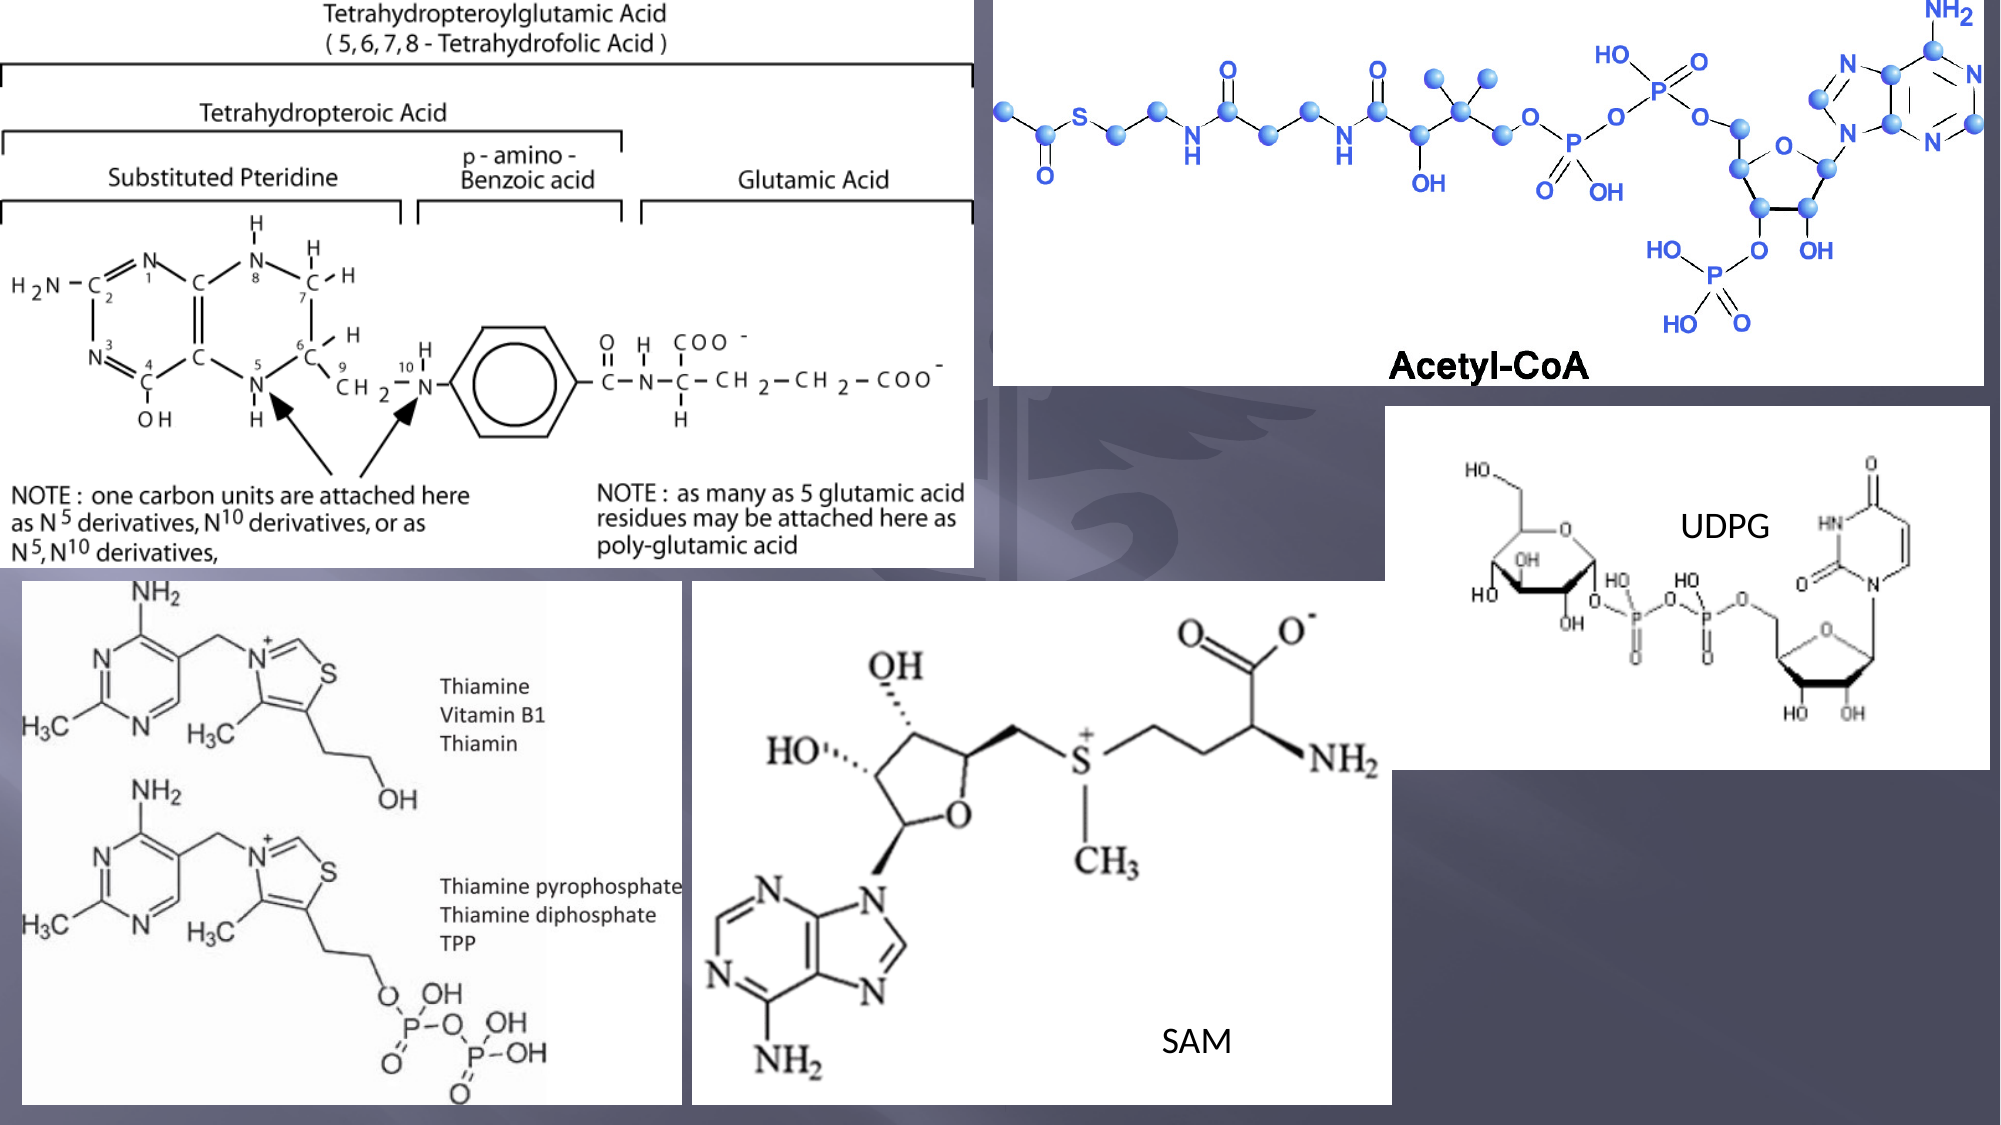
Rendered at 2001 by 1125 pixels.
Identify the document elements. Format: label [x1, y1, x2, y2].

picture [993, 0, 1984, 386]
picture [692, 406, 1990, 1106]
list [0, 0, 974, 568]
picture [22, 581, 682, 1106]
